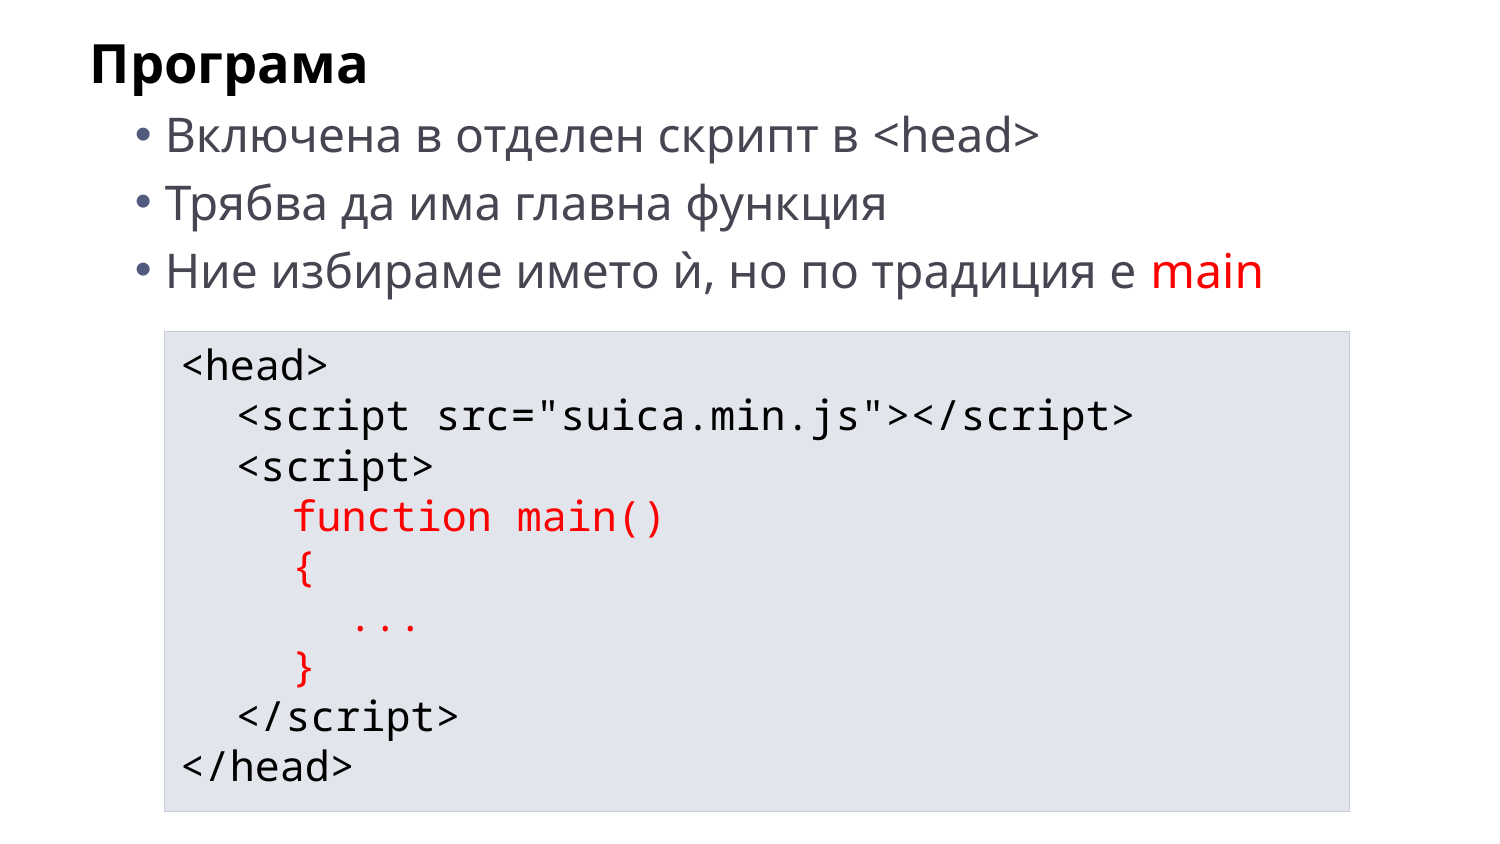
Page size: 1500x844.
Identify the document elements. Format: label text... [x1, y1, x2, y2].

text_box <head> <script src="suica.min.js"></script> <script> function main() { ... } </script> </head> [164, 331, 1350, 812]
list Програма Включена в отделен скрипт в <head> Трябва да има главна функция Ние избираме името ѝ, но по традиция е main [75, 21, 1475, 835]
